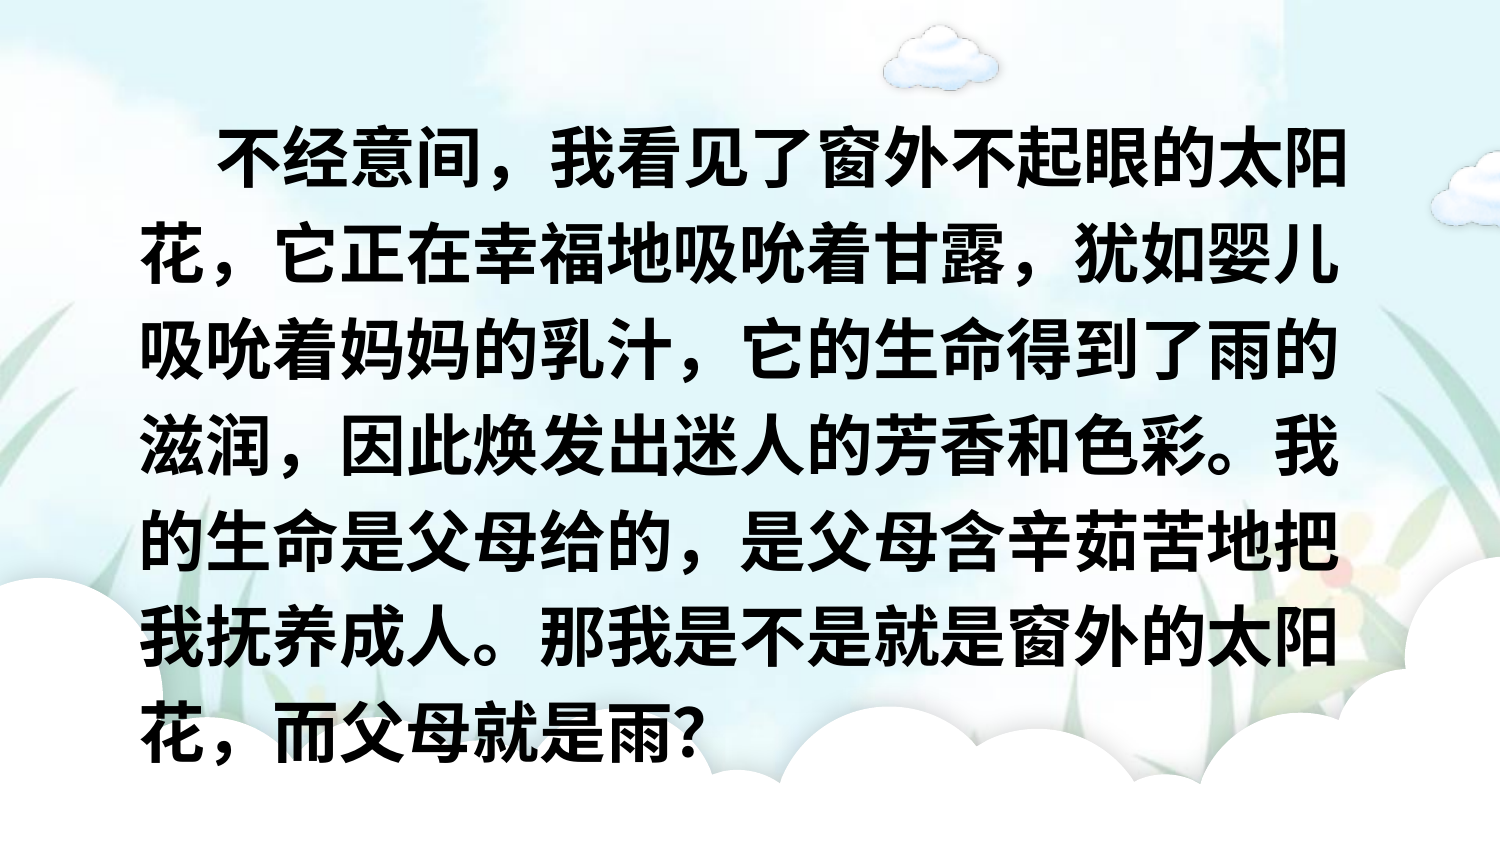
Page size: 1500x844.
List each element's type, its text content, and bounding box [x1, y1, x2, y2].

text_box 不经意间，我看见了窗外不起眼的太阳花，它正在幸福地吸吮着甘露，犹如婴儿吸吮着妈妈的乳汁，它的生命得到了雨的滋润，因此焕发出迷人的芳香和色彩。我的生命是父母给的，是父母含辛茹苦地把我抚养成人。那我是不是就是窗外的太阳花，而父母就是雨？ [124, 92, 1384, 779]
picture [0, 0, 1500, 672]
